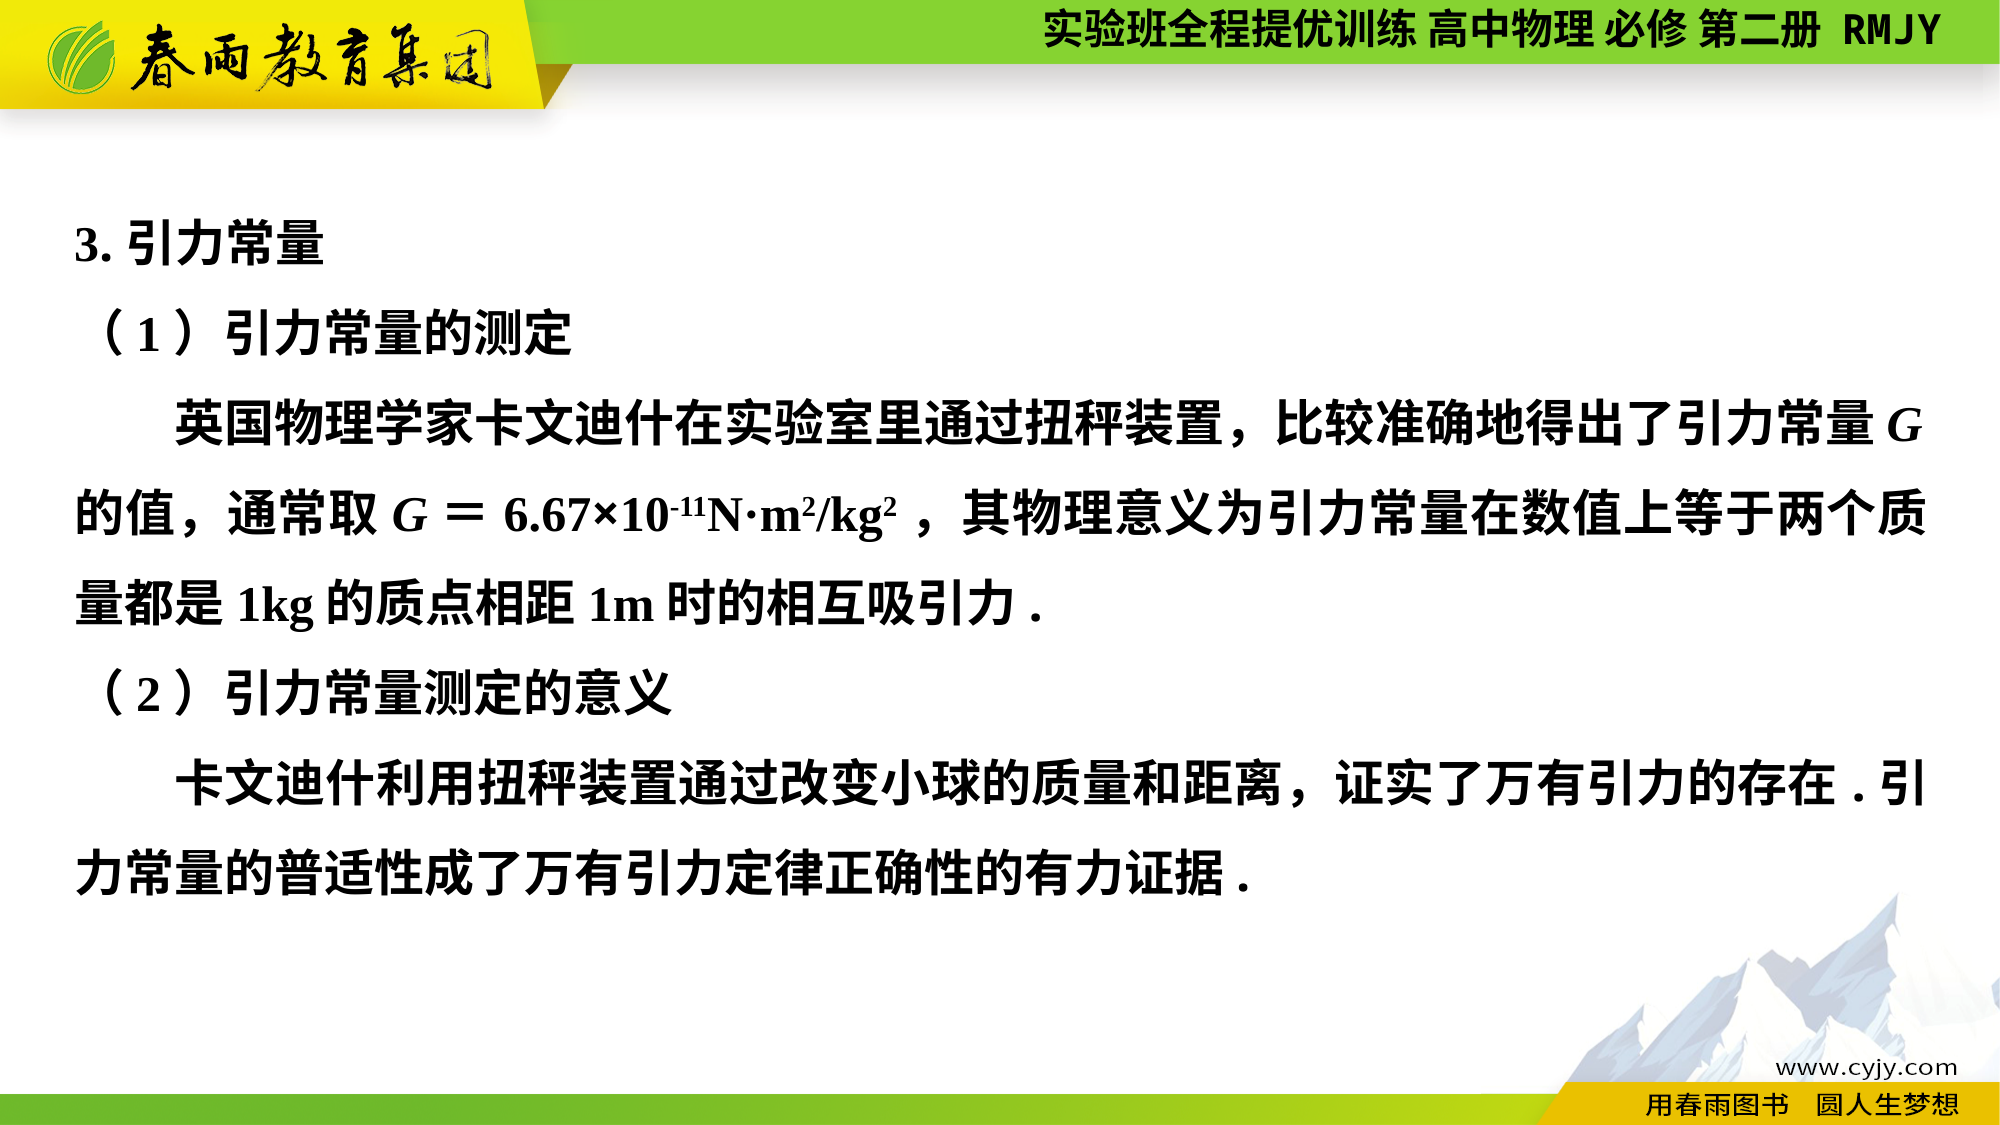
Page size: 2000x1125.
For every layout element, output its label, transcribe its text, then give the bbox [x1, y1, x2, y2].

picture [0, 0, 2000, 1125]
list 3.引力常量 （1）引力常量的测定 英国物理学家卡文迪什在实验室里通过扭秤装置，比较准确地得出了引力常量G的值，通常取G＝6.67×10-11N·m2/kg2，其物理意义为引力常量在数值上等于两个质量都是1kg的质点相距1m时的相互吸引力. （2）引力常量测定的意义 卡文迪什利用扭秤装置通过改变小球的质量和距离，证实了万有引力的存在.引力常量的普适性成了万有引力定律正确性的有力证据. [59, 174, 1944, 906]
